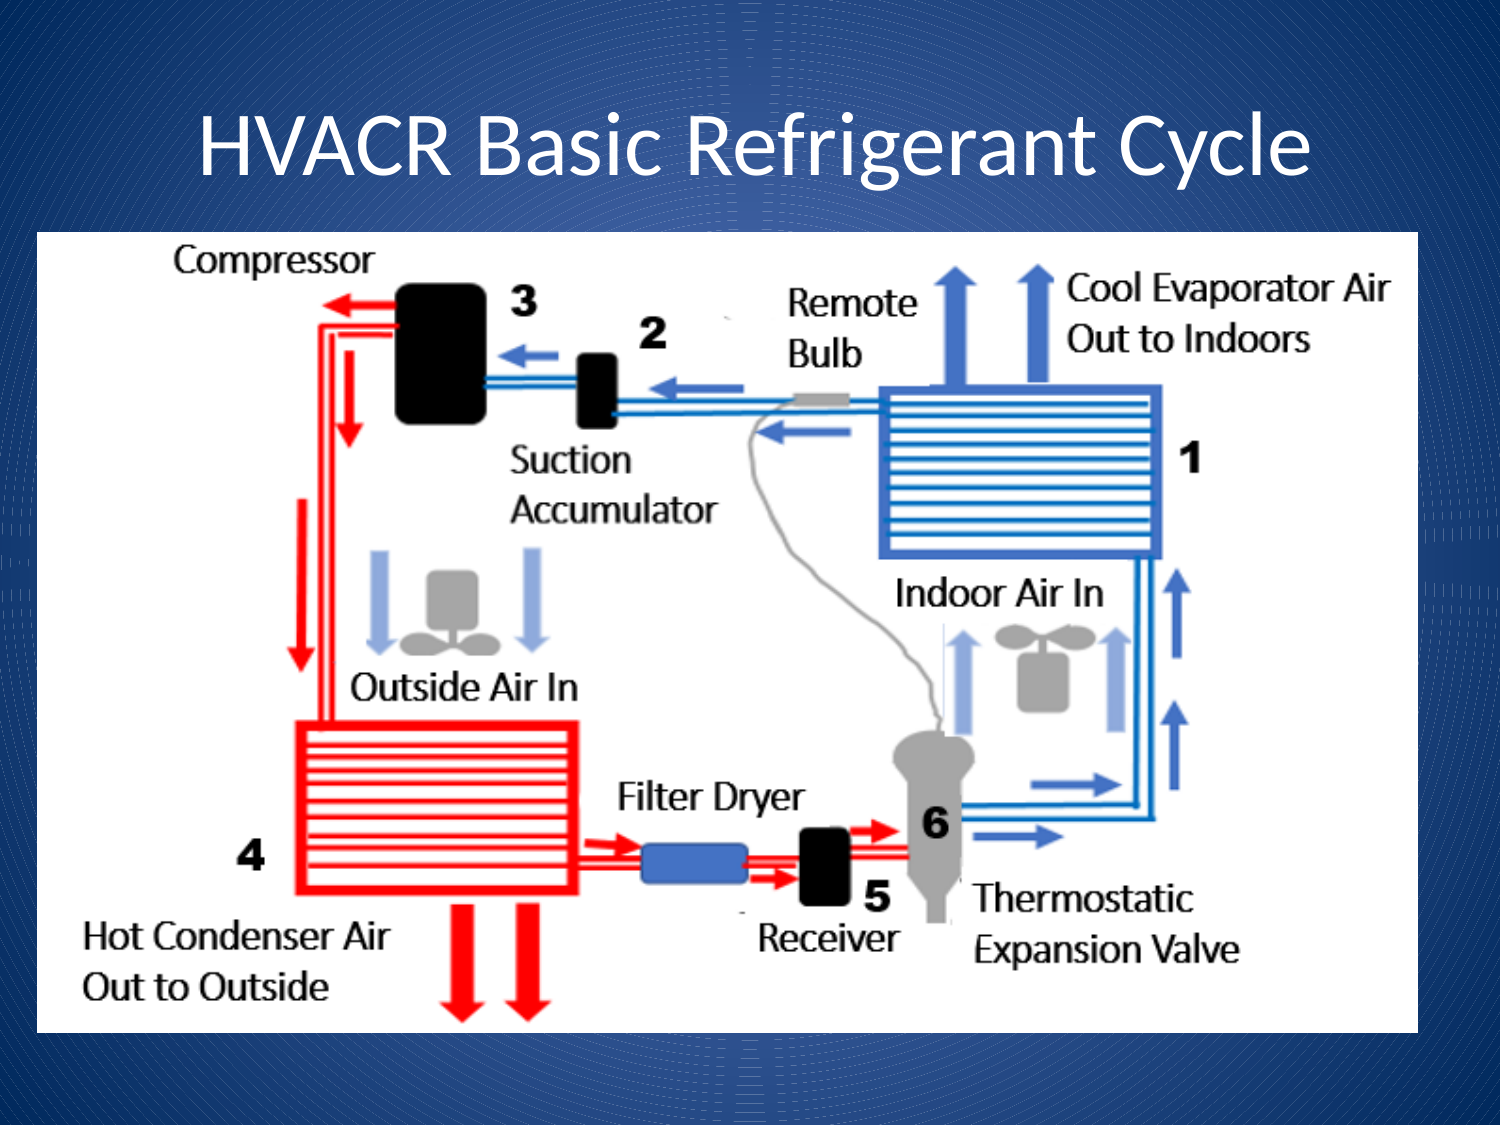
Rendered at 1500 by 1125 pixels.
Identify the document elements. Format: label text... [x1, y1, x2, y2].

title HVACR Basic Refrigerant Cycle [37, 45, 1475, 233]
picture [37, 232, 1418, 1033]
